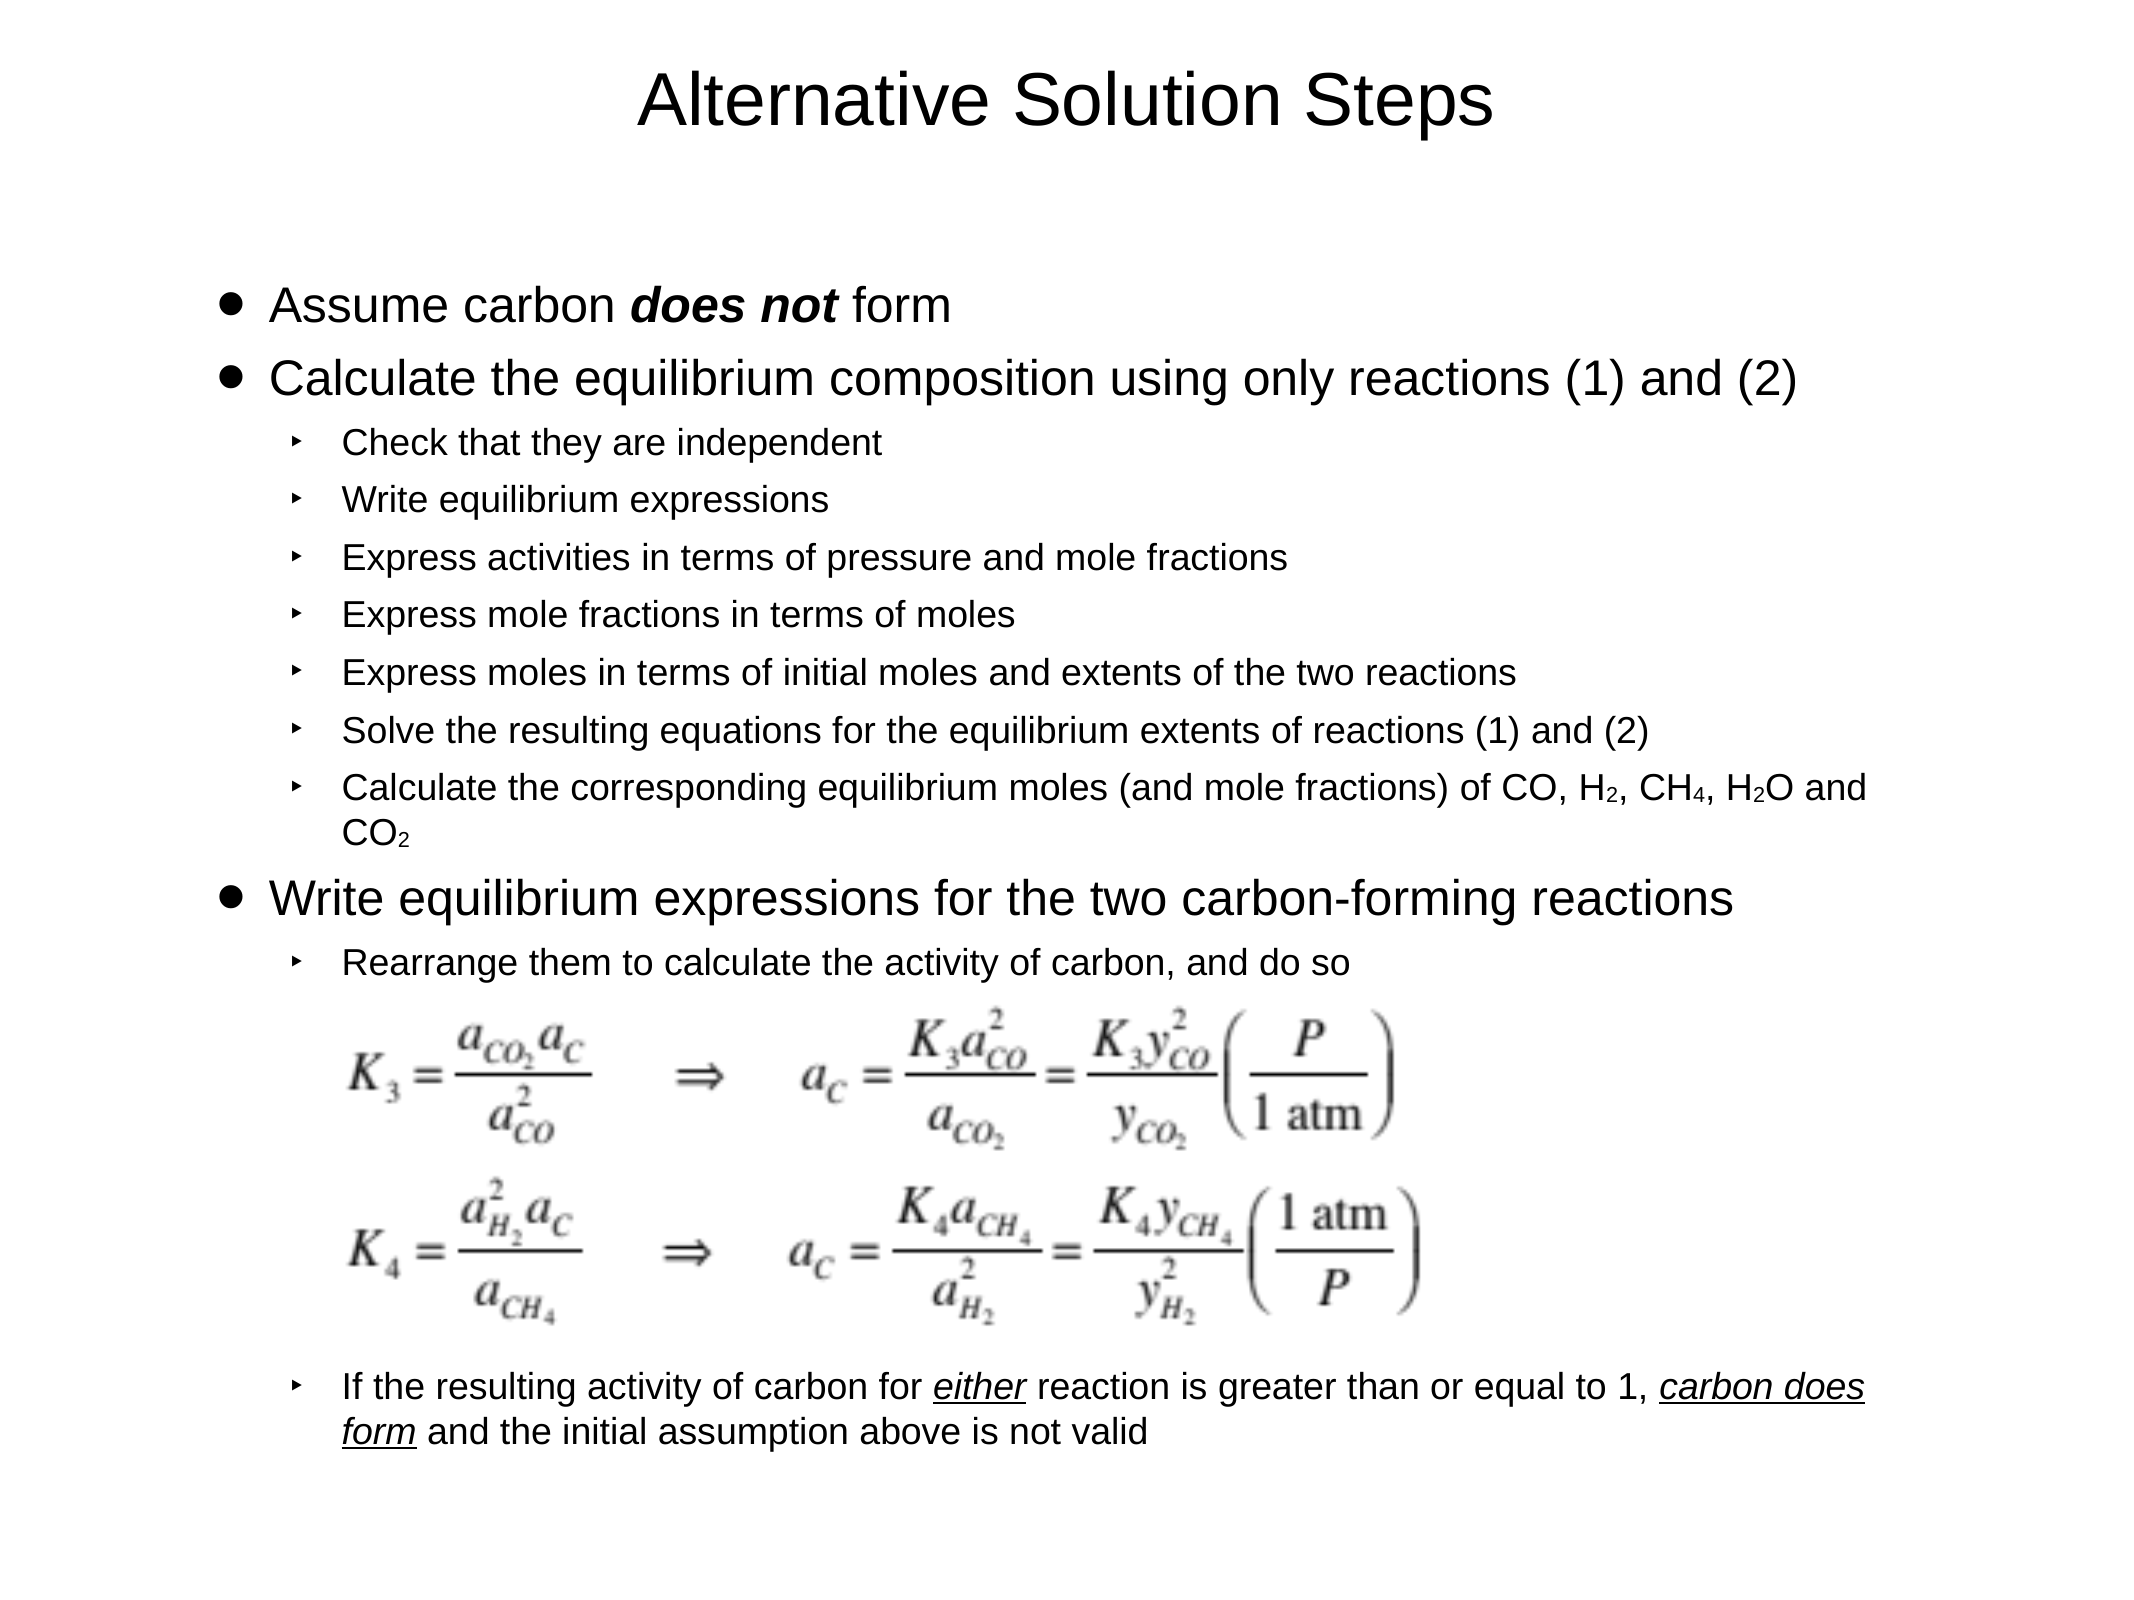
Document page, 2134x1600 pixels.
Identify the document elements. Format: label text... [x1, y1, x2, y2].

list Assume carbon does not form Calculate the equilibrium composition using only reactions (1) and (2) Check that they are independent Write equilibrium expressions Express activities in terms of pressure and mole fractions Express mole fractions in terms of moles Express moles in terms of initial moles and extents of the two reactions Solve the resulting equations for the equilibrium extents of reactions (1) and (2) Calculate the corresponding equilibrium moles (and mole fractions) of CO, H2, CH4, H2O and CO2 Write equilibrium expressions for the two carbon-forming reactions Rearrange them to calculate the activity of carbon, and do so If the resulting activity of carbon for either reaction is greater than or equal to 1, carbon does form and the initial assumption above is not valid [208, 264, 1925, 1463]
picture [341, 1168, 1424, 1330]
title Alternative Solution Steps [208, 41, 1925, 250]
picture [341, 997, 1398, 1155]
